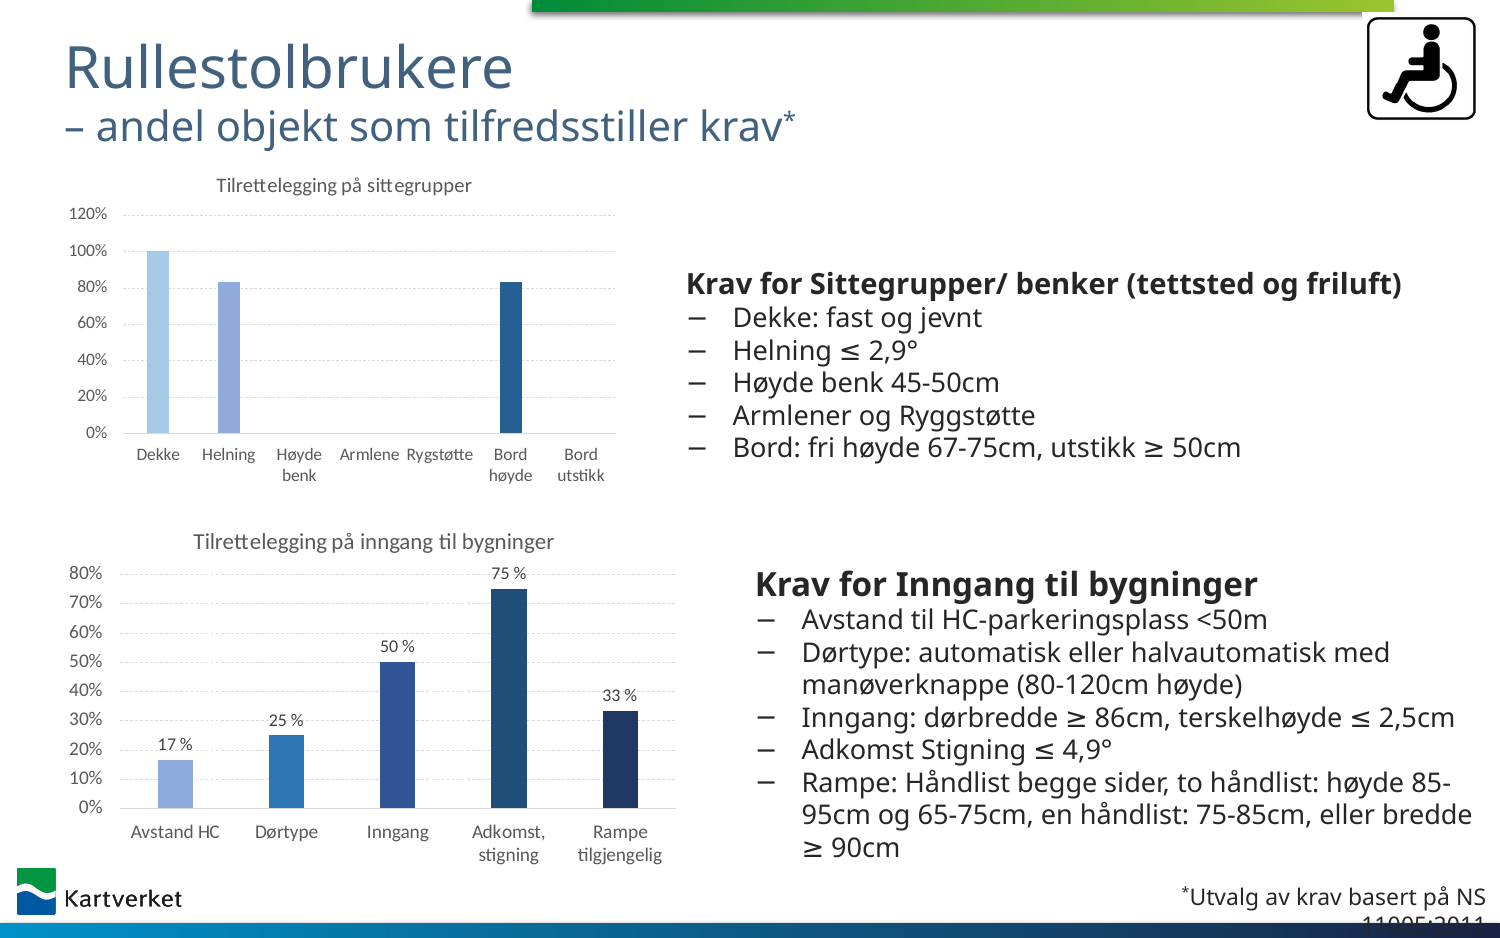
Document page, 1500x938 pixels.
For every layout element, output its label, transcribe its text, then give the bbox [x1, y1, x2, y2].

picture [62, 520, 687, 874]
text_box Krav for Sittegrupper/ benker (tettsted og friluft) Dekke: fast og jevnt Helning ≤ 2,9° Høyde benk 45-50cm Armlener og Ryggstøtte Bord: fri høyde 67-75cm, utstikk ≥ 50cm [670, 258, 1418, 471]
text_box Rullestolbrukere – andel objekt som tilfredsstiller krav* [49, 25, 1431, 158]
picture [62, 166, 626, 492]
picture [1362, 12, 1481, 126]
text_box *Utvalg av krav basert på NS 11005:2011 [1068, 873, 1500, 938]
text_box Krav for Inngang til bygninger Avstand til HC-parkeringsplass <50m Dørtype: automatisk eller halvautomatisk med manøverknappe (80-120cm høyde) Inngang: dørbredde ≥ 86cm, terskelhøyde ≤ 2,5cm Adkomst Stigning ≤ 4,9° Rampe: Håndlist begge sider, to håndlist: høyde 85-95cm og 65-75cm, en håndlist: 75-85cm, eller bredde ≥ 90cm [740, 555, 1491, 870]
